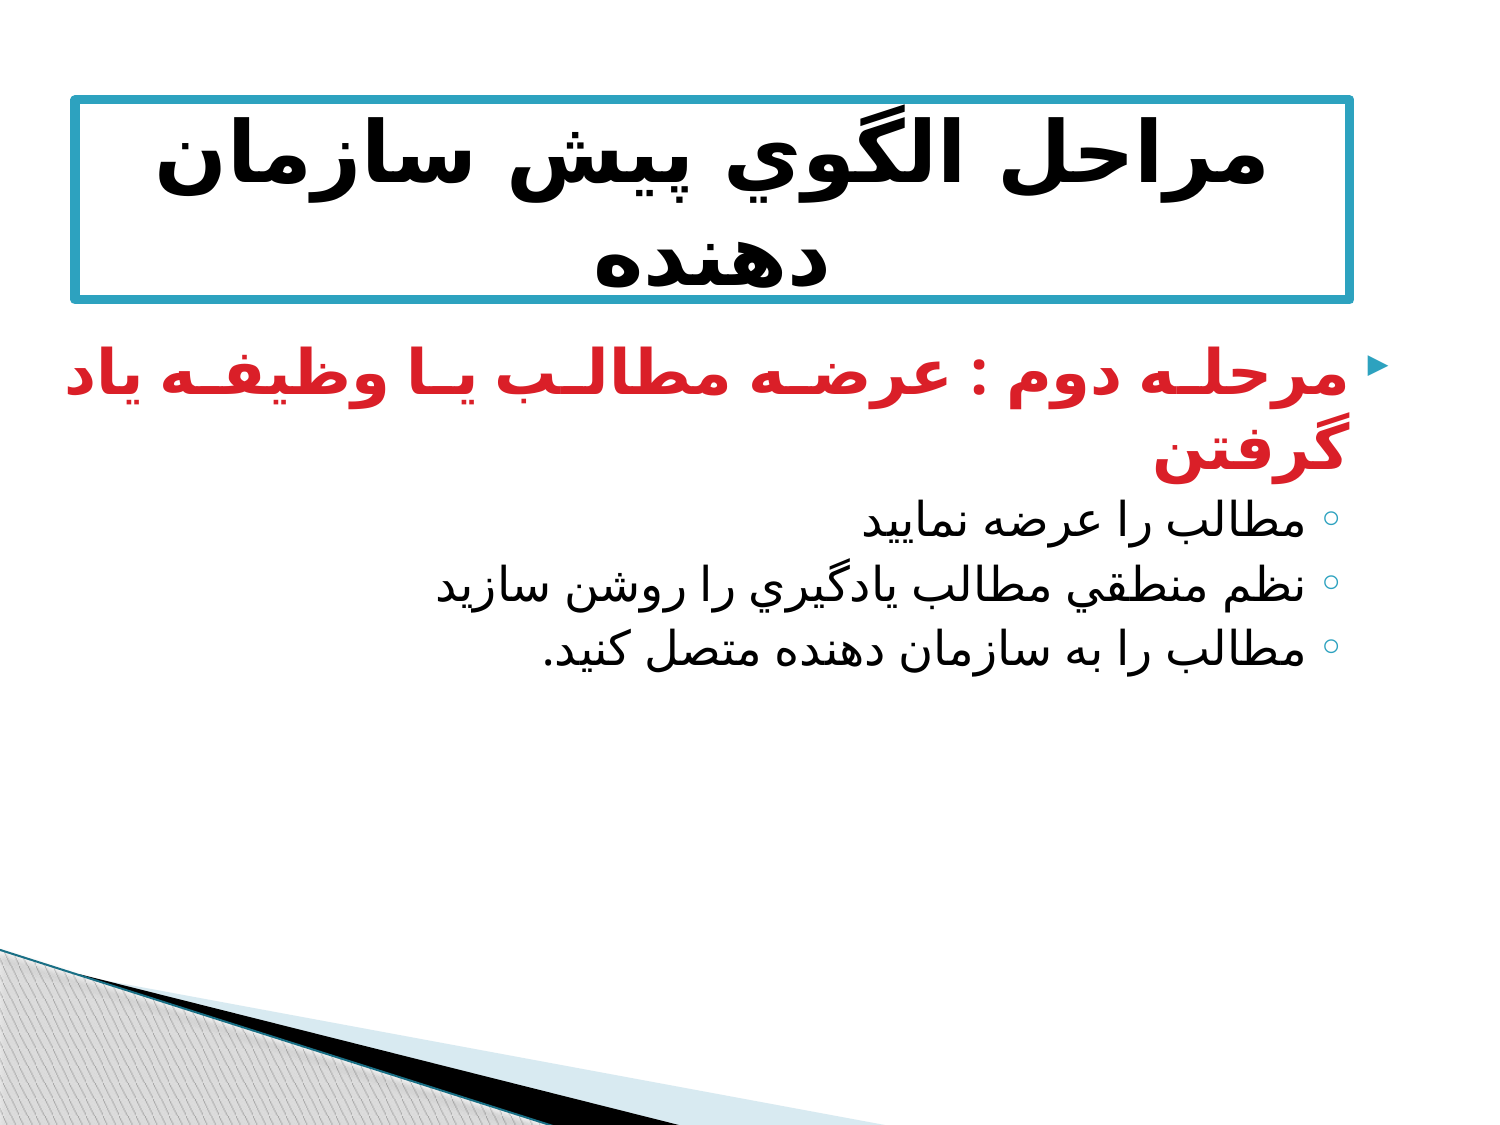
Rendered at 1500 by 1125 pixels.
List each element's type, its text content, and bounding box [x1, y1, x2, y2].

title مراحل الگوي پيش سازمان دهنده [70, 95, 1354, 304]
list مرحله دوم : عرضه مطالب يا وظيفه ياد گرفتن مطالب را عرضه نماييد نظم منطقي مطالب يادگيري را روشن سازيد مطالب را به سازمان دهنده متصل كنيد. [50, 324, 1425, 1000]
